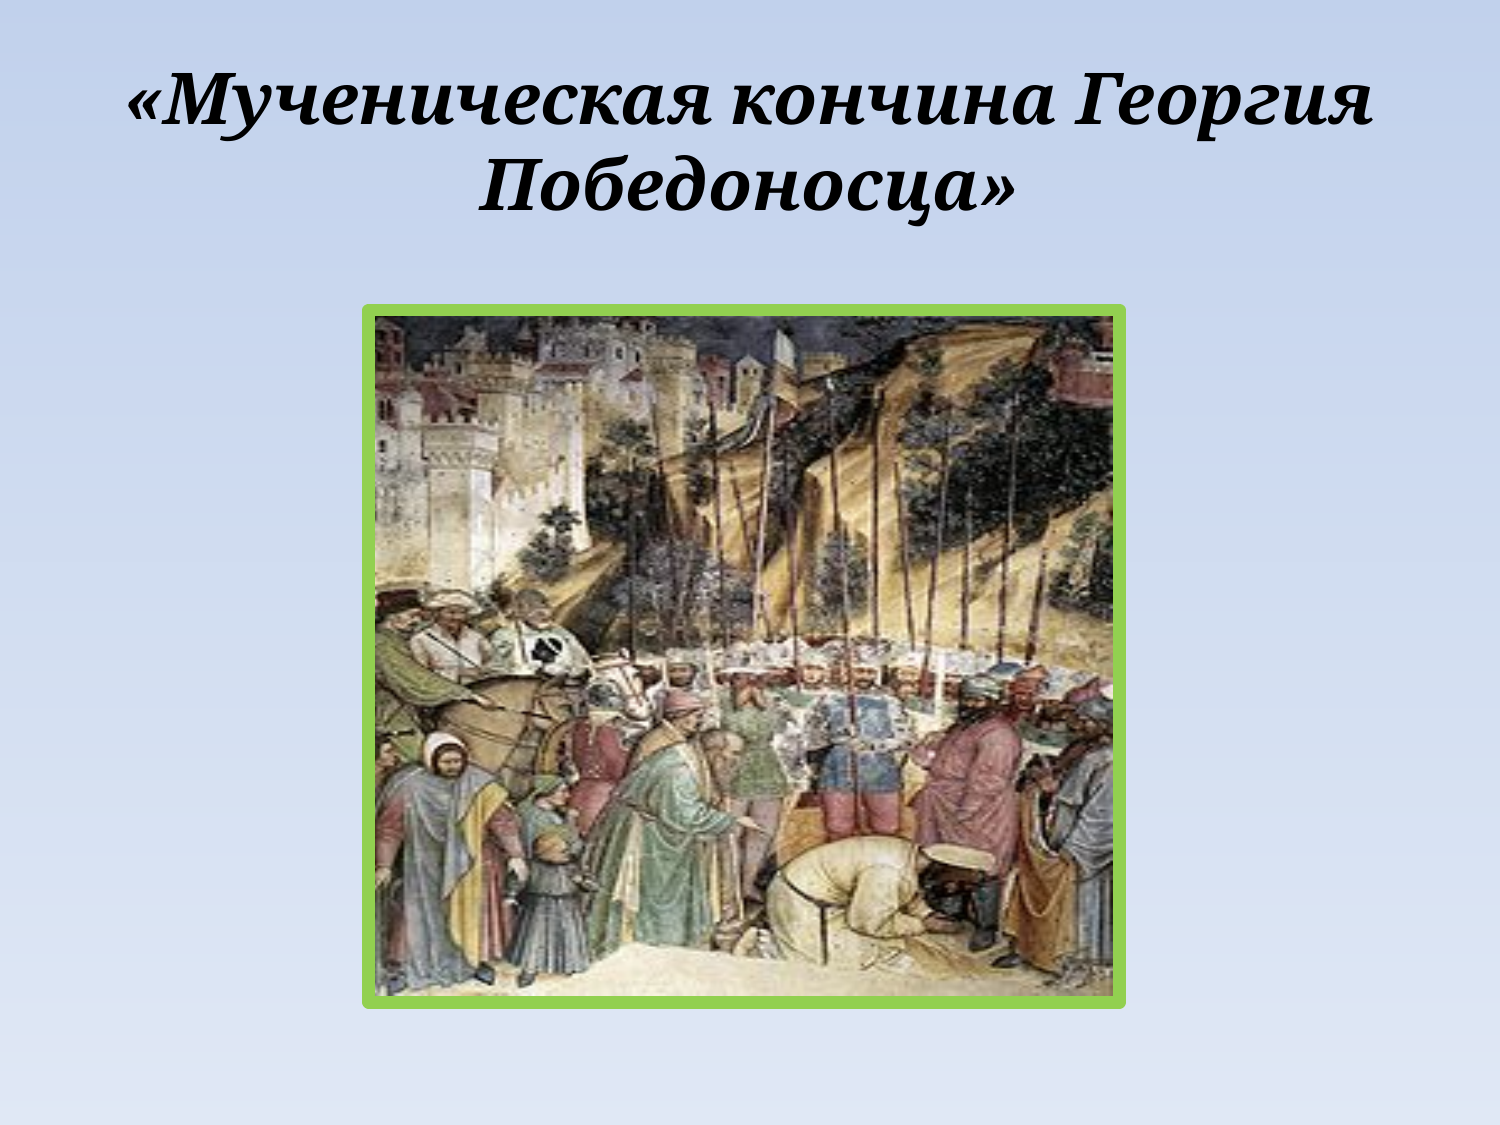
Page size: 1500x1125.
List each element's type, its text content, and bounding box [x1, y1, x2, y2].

title «Мученическая кончина Георгия Победоносца» [75, 45, 1425, 233]
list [374, 316, 1114, 997]
